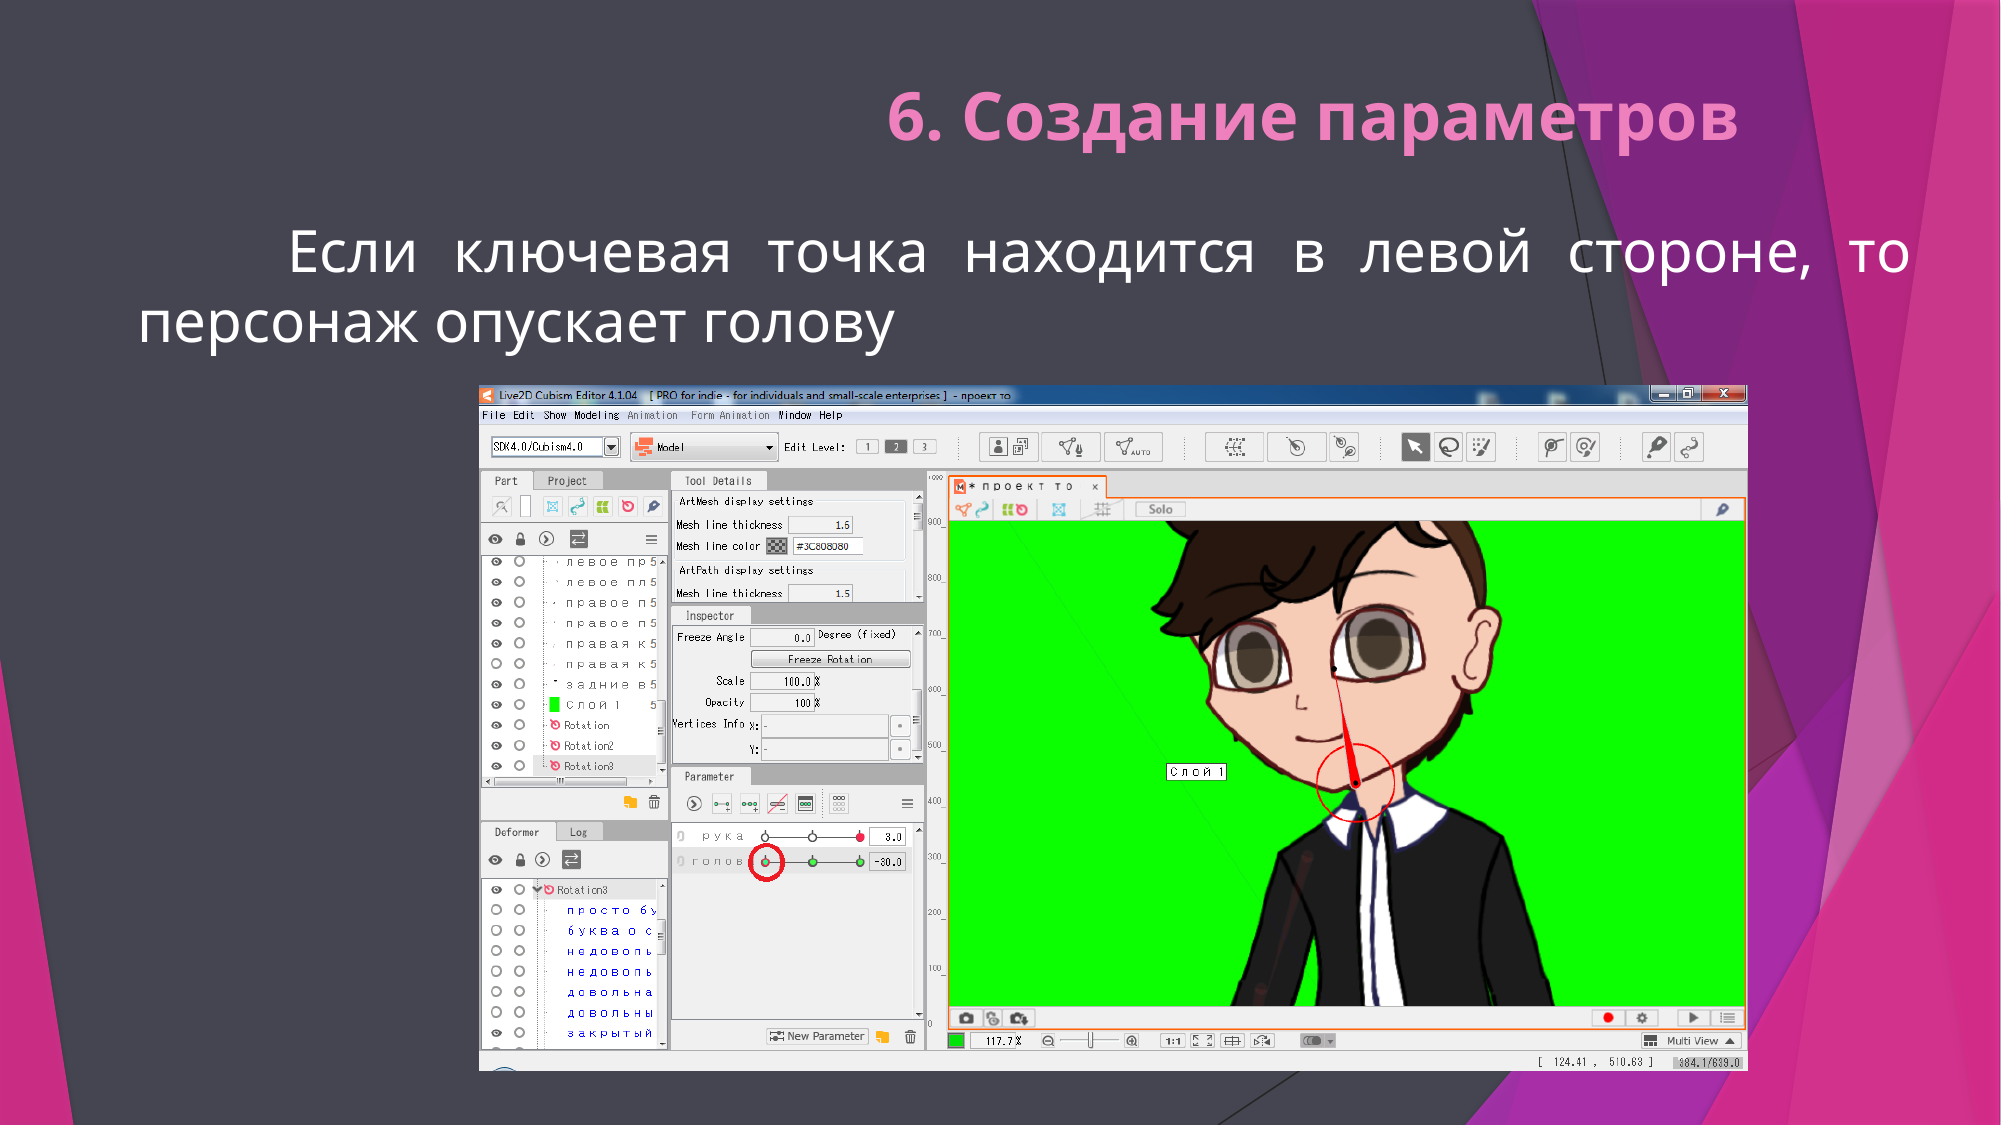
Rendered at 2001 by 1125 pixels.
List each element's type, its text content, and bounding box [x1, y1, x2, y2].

text_box 6. Создание параметров Если ключевая точка находится в левой стороне, то персонаж опускает голову [47, 66, 1927, 407]
picture [479, 384, 1748, 1071]
